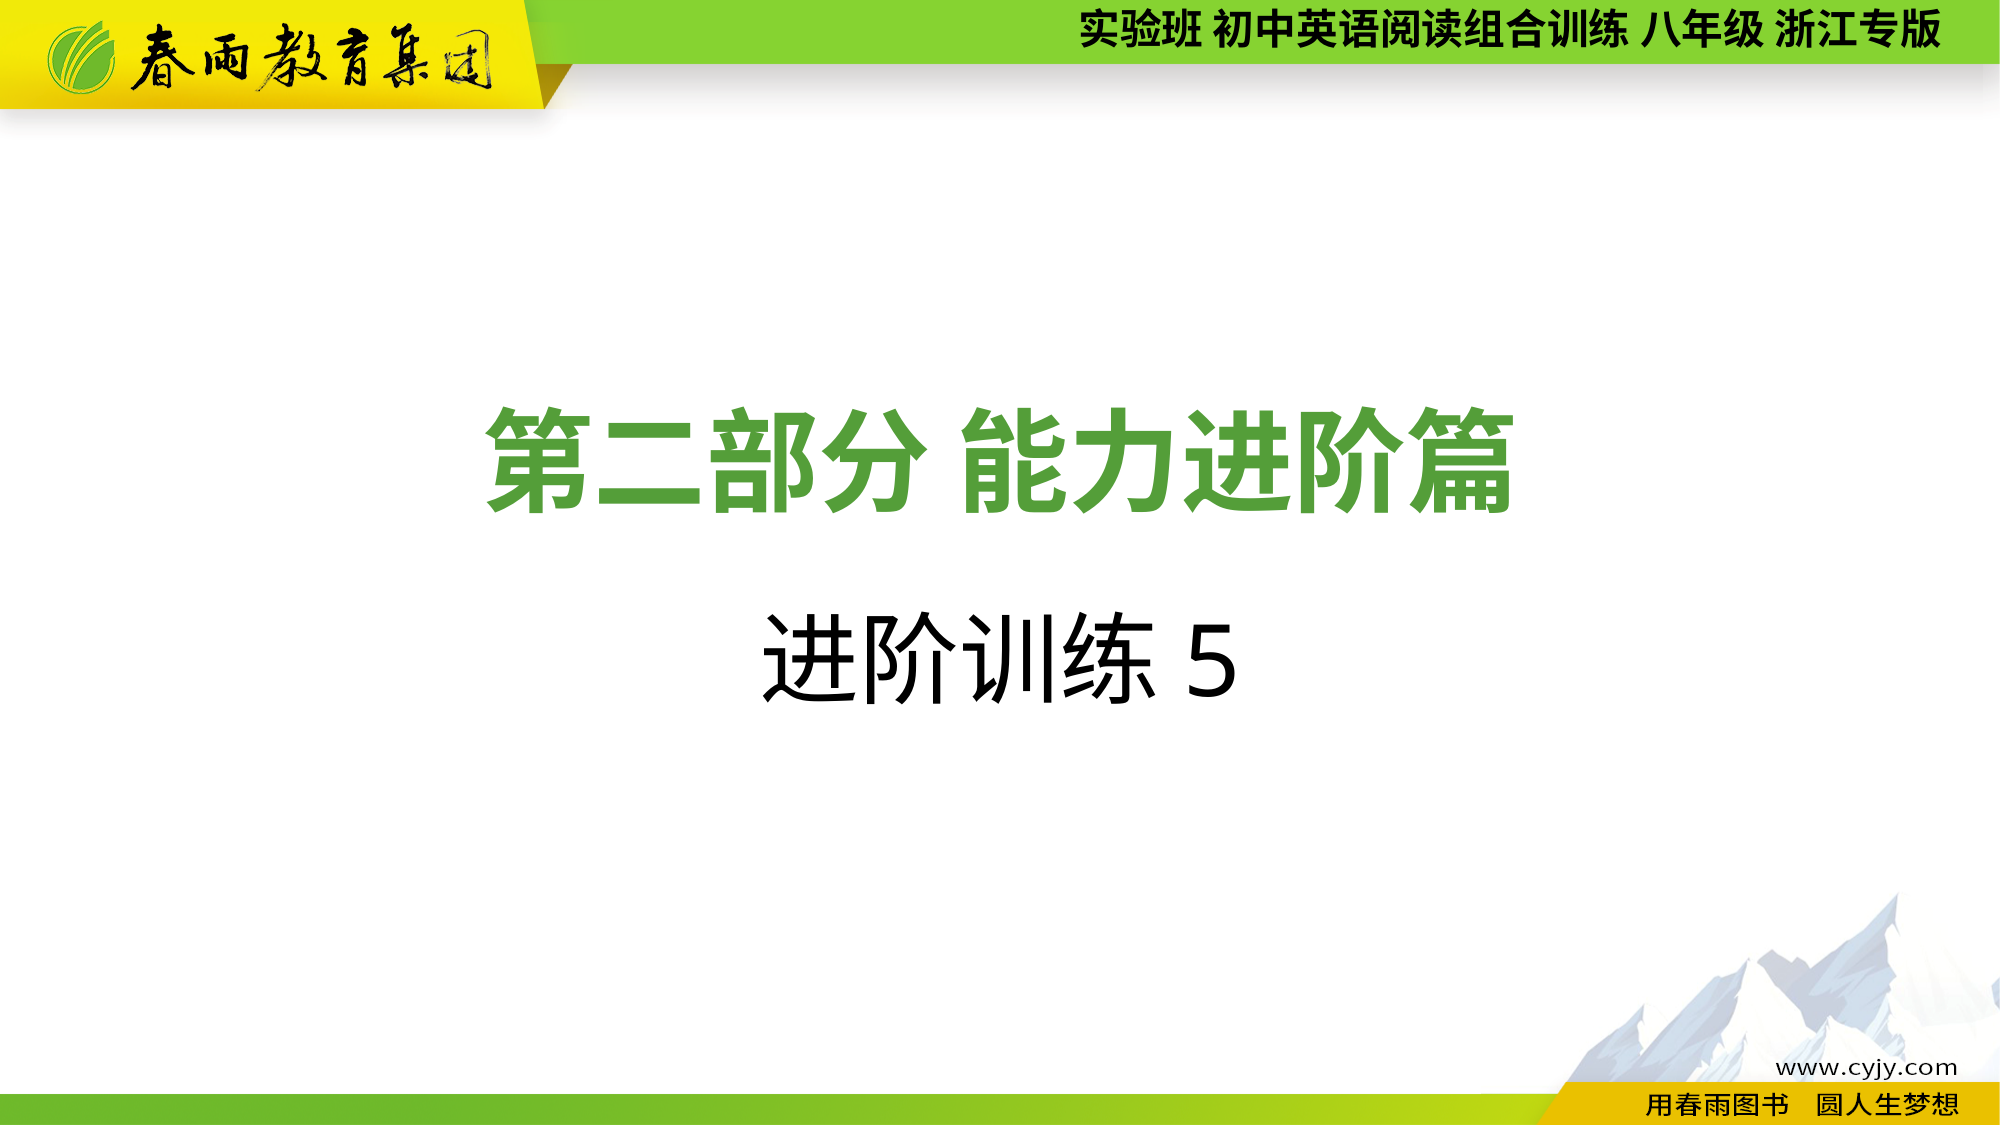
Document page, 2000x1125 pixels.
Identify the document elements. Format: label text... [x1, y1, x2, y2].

text_box 进阶训练5 [54, 528, 1946, 724]
picture [0, 0, 2000, 1125]
text_box 第二部分 能力进阶篇 [54, 316, 1946, 528]
